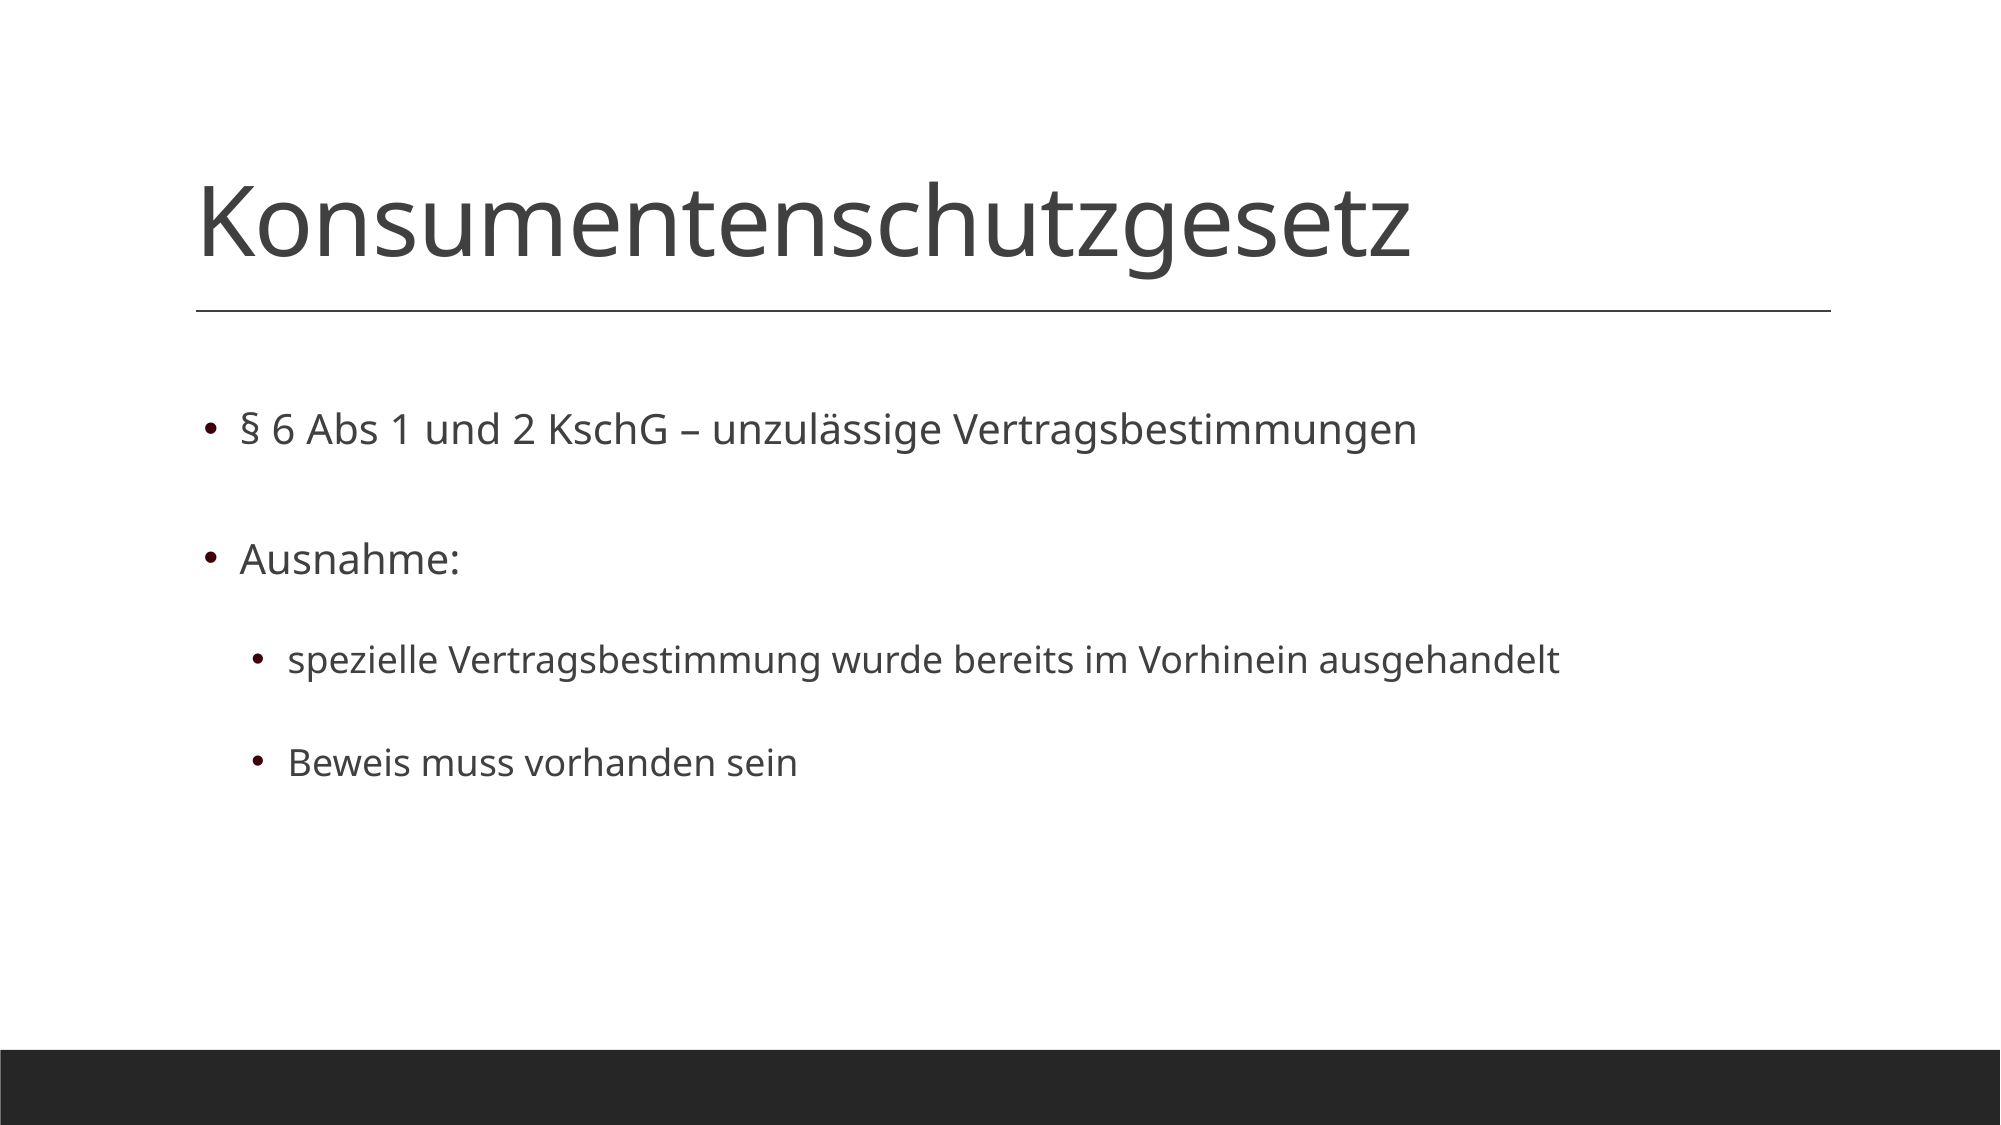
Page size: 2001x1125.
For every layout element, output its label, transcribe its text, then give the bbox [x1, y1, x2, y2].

list § 6 Abs 1 und 2 KschG – unzulässige Vertragsbestimmungen Ausnahme: spezielle Vertragsbestimmung wurde bereits im Vorhinein ausgehandelt Beweis muss vorhanden sein [180, 345, 1830, 963]
title Konsumentenschutzgesetz [180, 47, 1830, 285]
